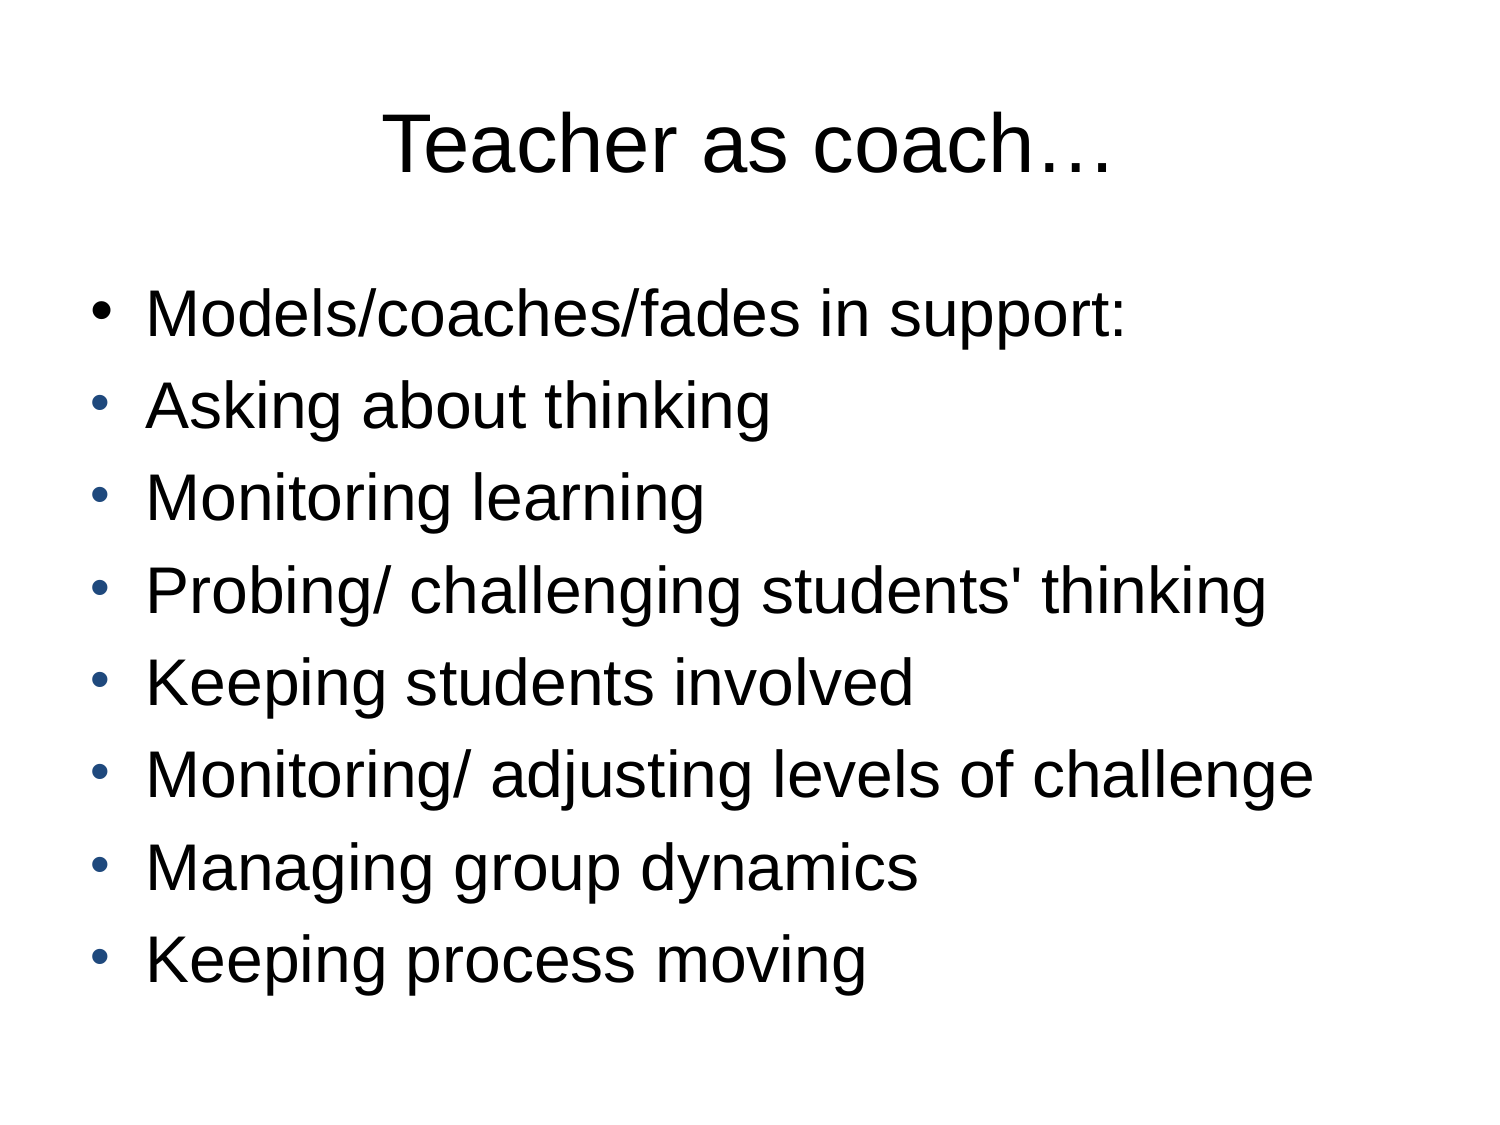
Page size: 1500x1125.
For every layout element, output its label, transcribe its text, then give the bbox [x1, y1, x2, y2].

title Teacher as coach… [74, 44, 1426, 233]
list Models/coaches/fades in support: Asking about thinking Monitoring learning Probing/ challenging students' thinking Keeping students involved Monitoring/ adjusting levels of challenge Managing group dynamics Keeping process moving [74, 262, 1426, 1006]
